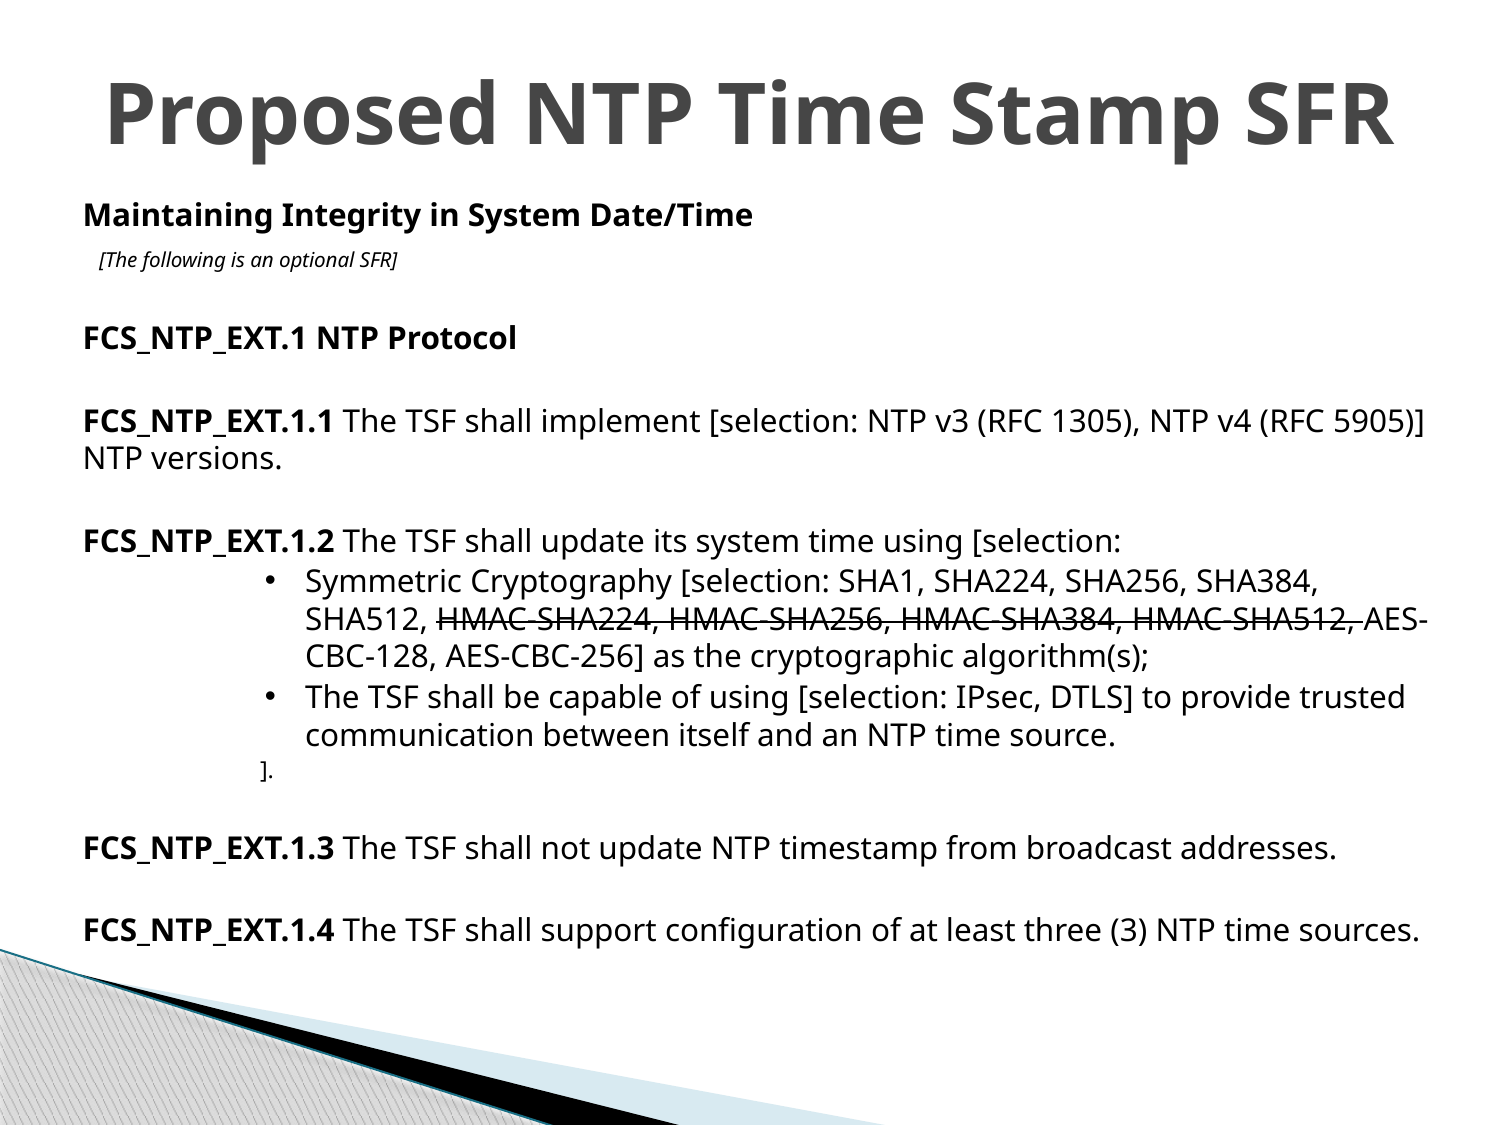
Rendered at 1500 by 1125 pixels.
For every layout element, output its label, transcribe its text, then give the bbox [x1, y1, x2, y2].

title Proposed NTP Time Stamp SFR [75, 45, 1425, 175]
list Maintaining Integrity in System Date/Time [The following is an optional SFR] FCS_NTP_EXT.1 NTP Protocol FCS_NTP_EXT.1.1 The TSF shall implement [selection: NTP v3 (RFC 1305), NTP v4 (RFC 5905)] NTP versions. FCS_NTP_EXT.1.2 The TSF shall update its system time using [selection: Symmetric Cryptography [selection: SHA1, SHA224, SHA256, SHA384, SHA512, HMAC-SHA224, HMAC-SHA256, HMAC-SHA384, HMAC-SHA512, AES-CBC-128, AES-CBC-256] as the cryptographic algorithm(s); The TSF shall be capable of using [selection: IPsec, DTLS] to provide trusted communication between itself and an NTP time source. ]. FCS_NTP_EXT.1.3 The TSF shall not update NTP timestamp from broadcast addresses. FCS_NTP_EXT.1.4 The TSF shall support configuration of at least three (3) NTP time sources. [48, 187, 1452, 959]
